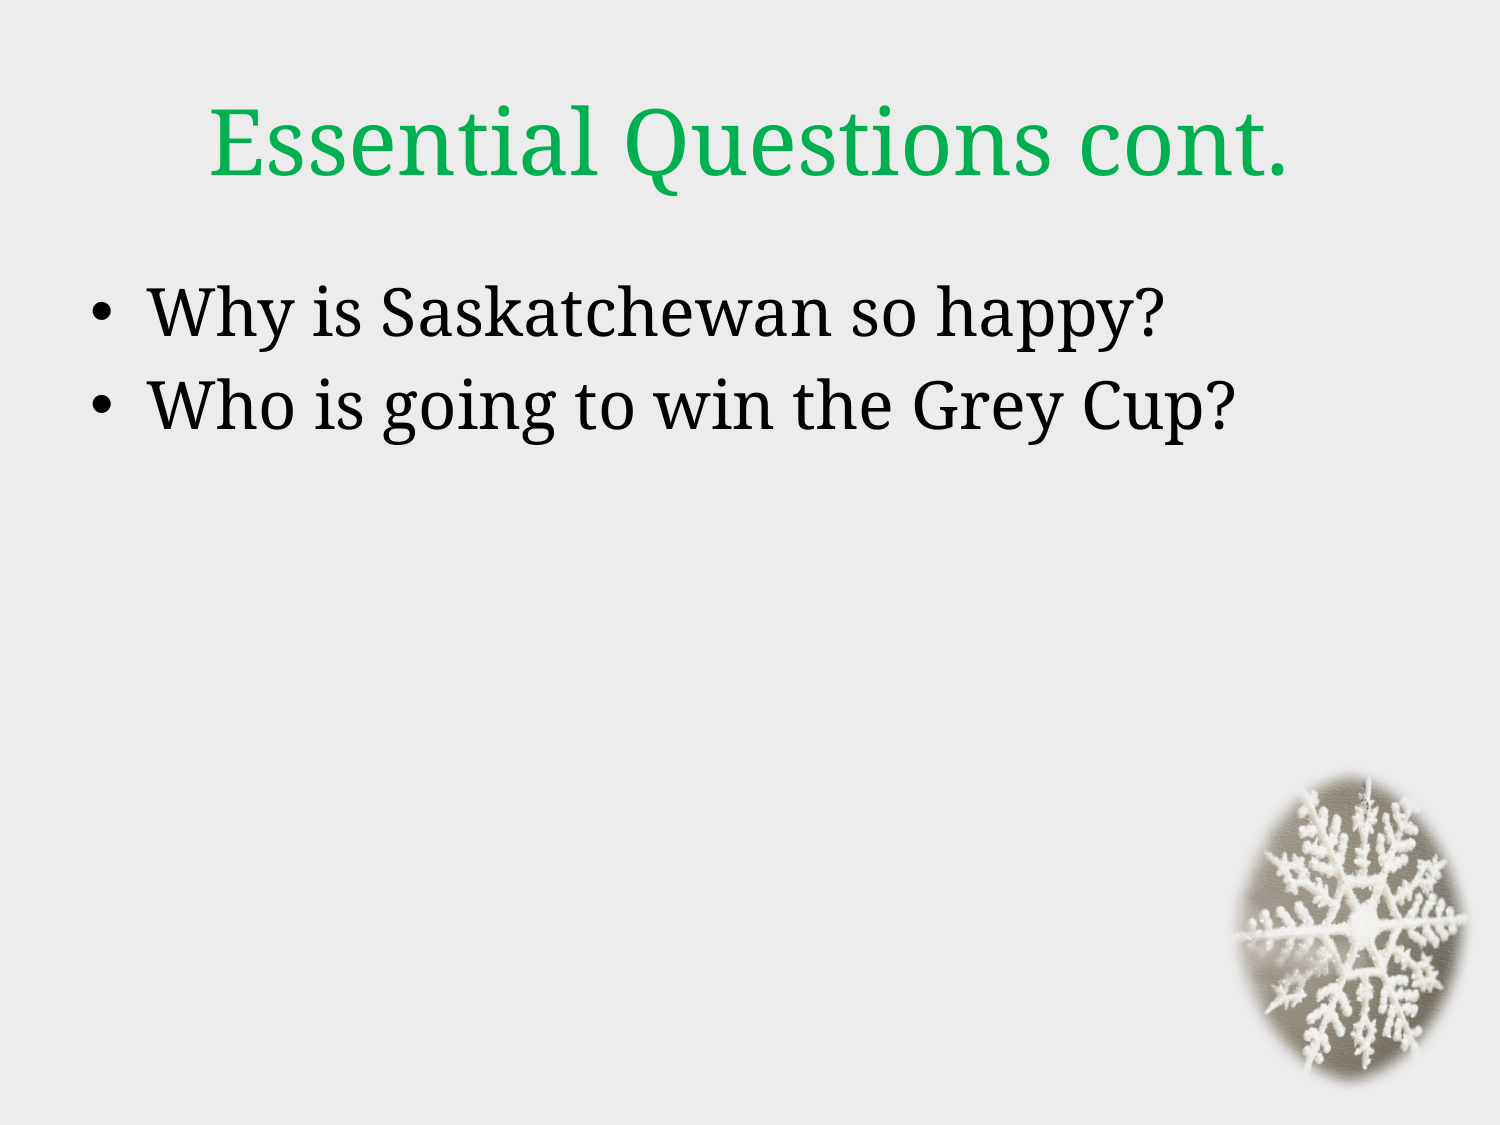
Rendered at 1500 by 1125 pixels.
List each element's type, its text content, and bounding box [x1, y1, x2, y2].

picture [1270, 844, 1452, 1070]
list Why is Saskatchewan so happy? Who is going to win the Grey Cup? [75, 262, 1425, 1005]
title Essential Questions cont. [75, 45, 1425, 233]
